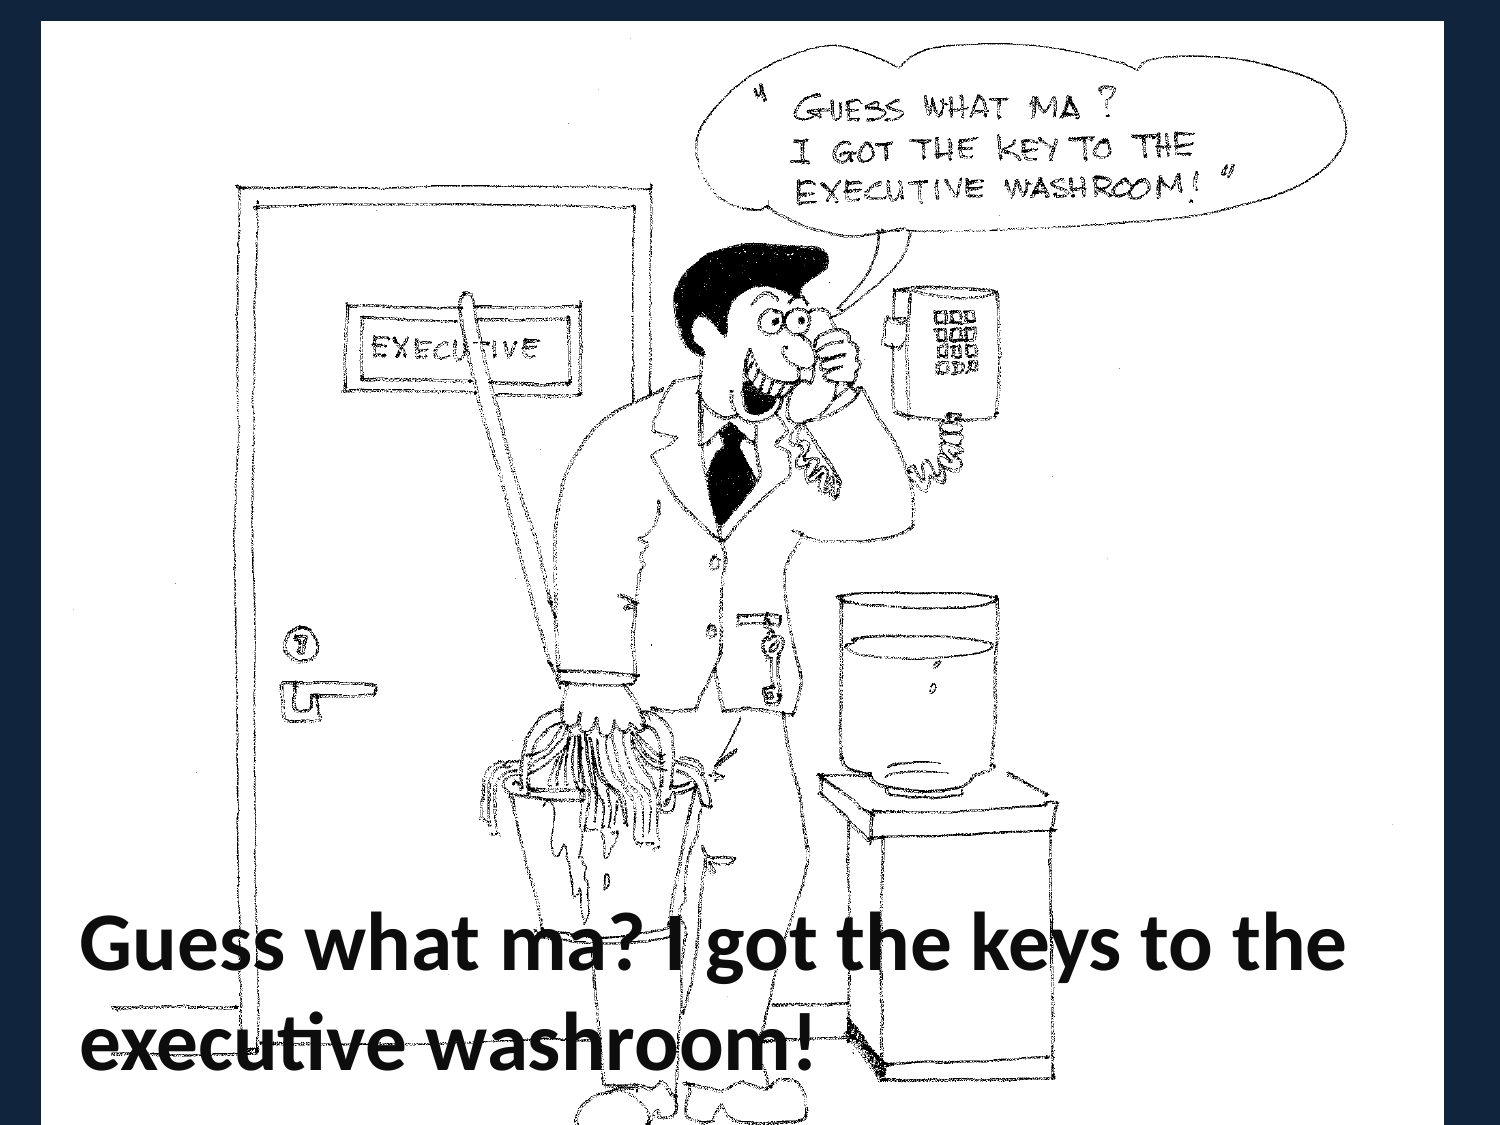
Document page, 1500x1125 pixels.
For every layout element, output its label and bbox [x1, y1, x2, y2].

list [40, 21, 1444, 1125]
